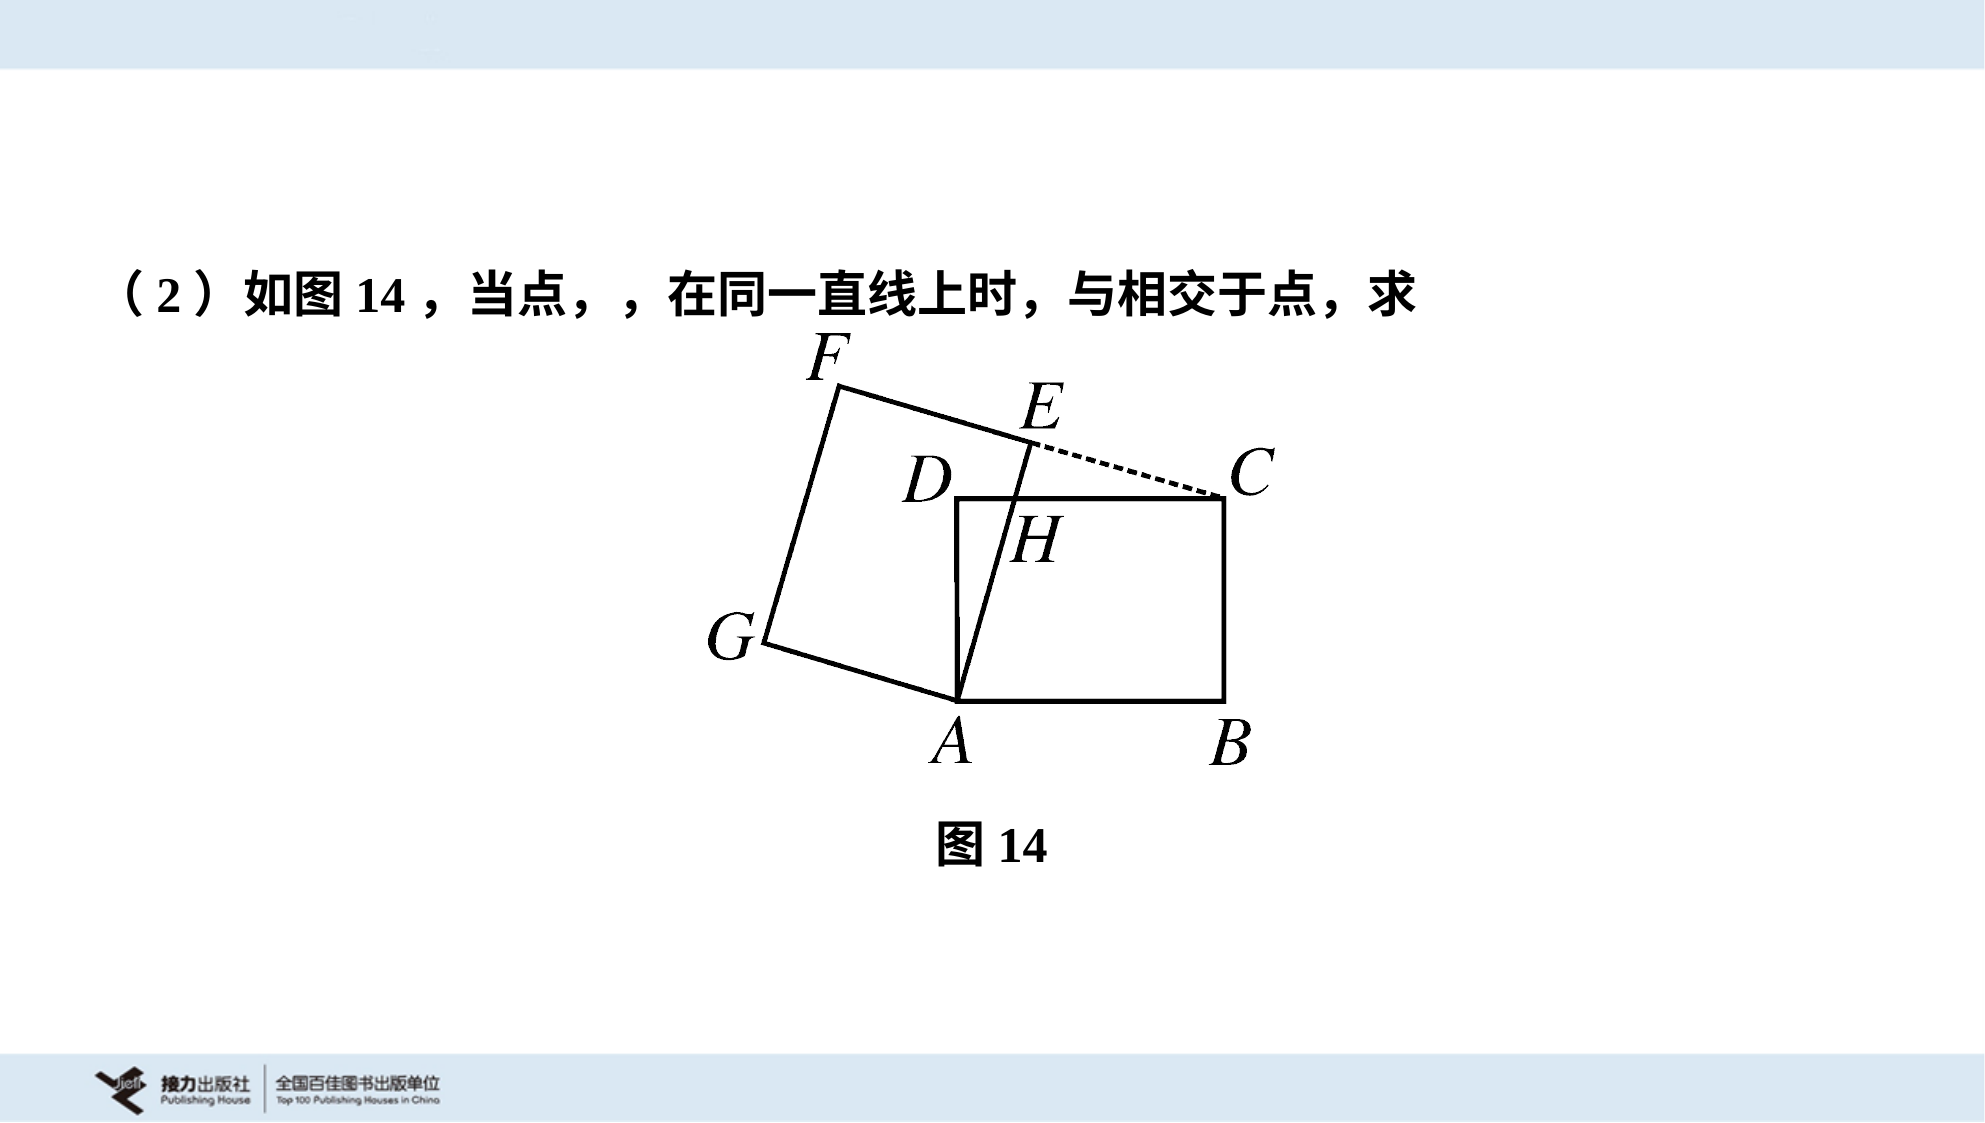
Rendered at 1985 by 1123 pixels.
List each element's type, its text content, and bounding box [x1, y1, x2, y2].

text_box 图14 [935, 785, 1048, 932]
picture [0, 0, 1985, 1122]
